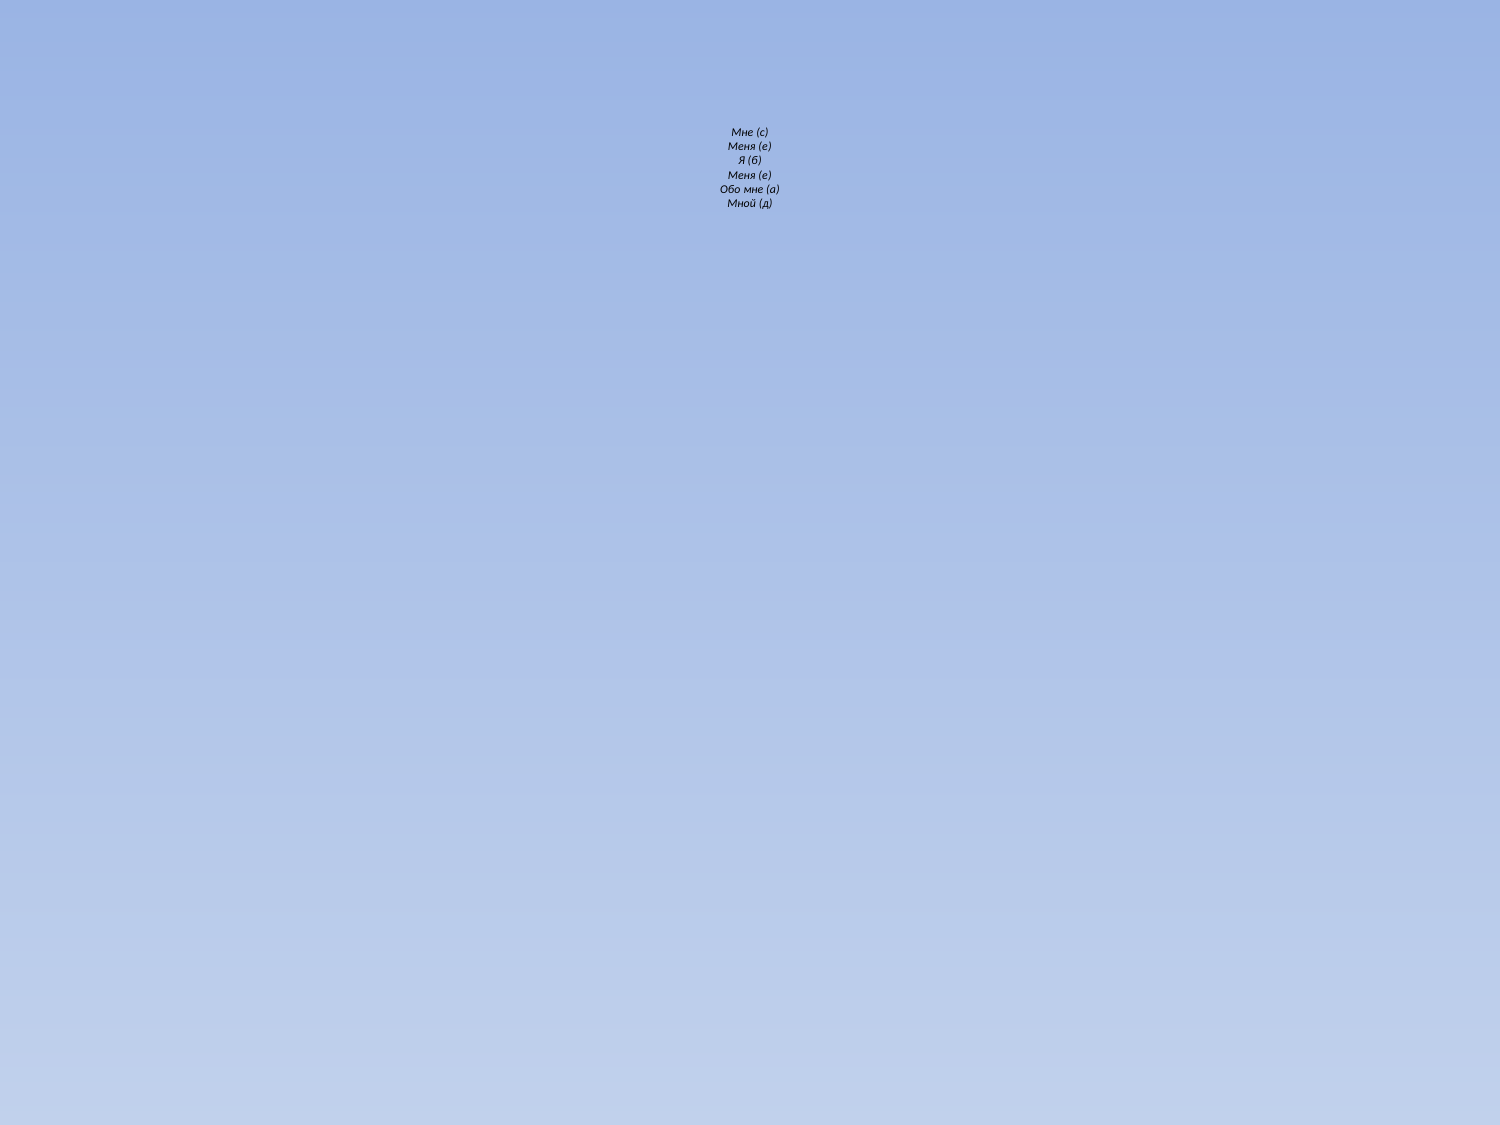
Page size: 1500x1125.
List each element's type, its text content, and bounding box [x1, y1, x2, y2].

title Мне (с) Меня (е) Я (б) Меня (е) Обо мне (а) Мной (д) [75, 45, 1425, 233]
